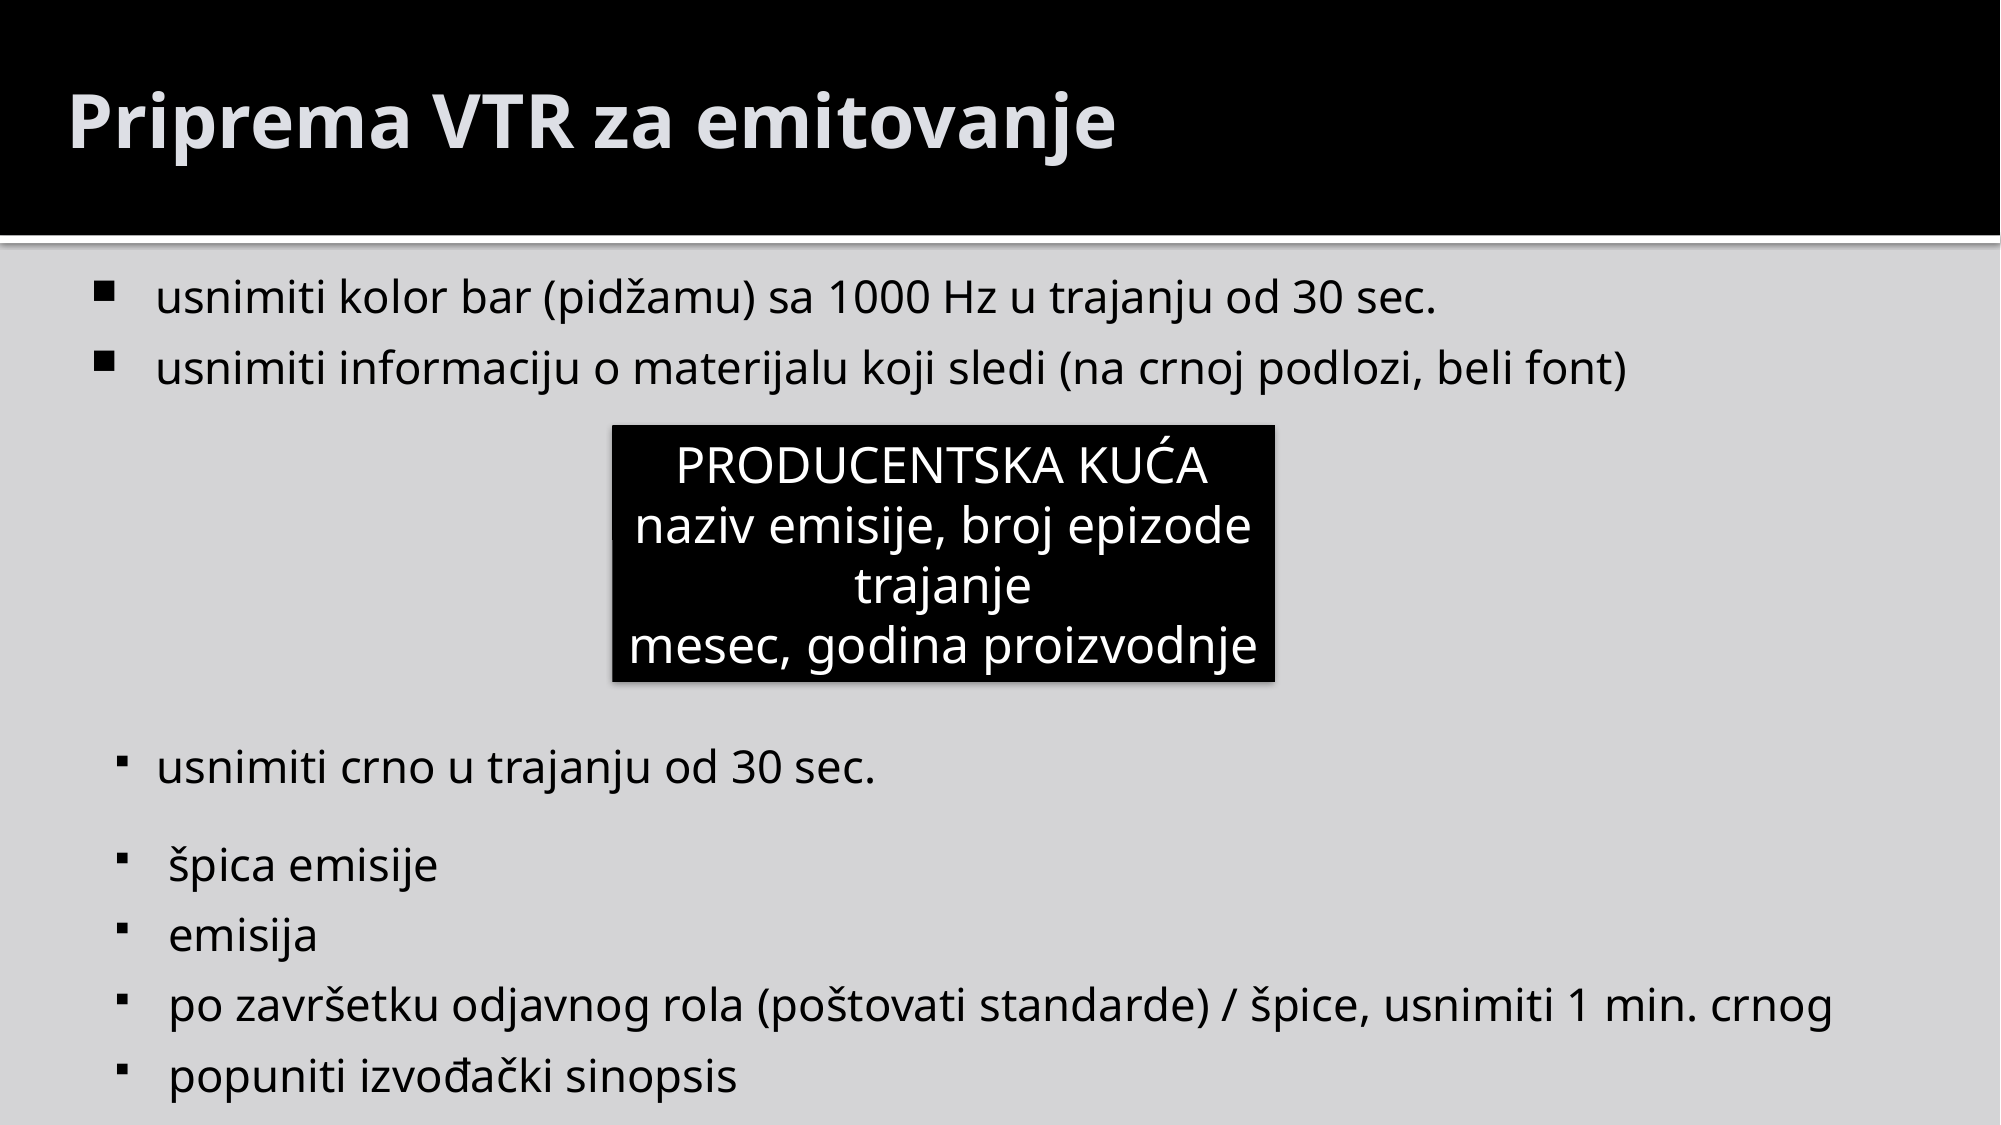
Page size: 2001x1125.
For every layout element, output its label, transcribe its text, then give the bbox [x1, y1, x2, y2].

list usnimiti kolor bar (pidžamu) sa 1000 Hz u trajanju od 30 sec. usnimiti informaciju o materijalu koji sledi (na crnoj podlozi, beli font) usnimiti crno u trajanju od 30 sec. špica emisije emisija po završetku odjavnog rola (poštovati standarde) / špice, usnimiti 1 min. crnog popuniti izvođački sinopsis [12, 237, 1875, 1125]
text_box PRODUCENTSKA KUĆA naziv emisije, broj epizode trajanje mesec, godina proizvodnje [612, 425, 1275, 682]
text_box Priprema VTR za emitovanje [12, 12, 1650, 225]
